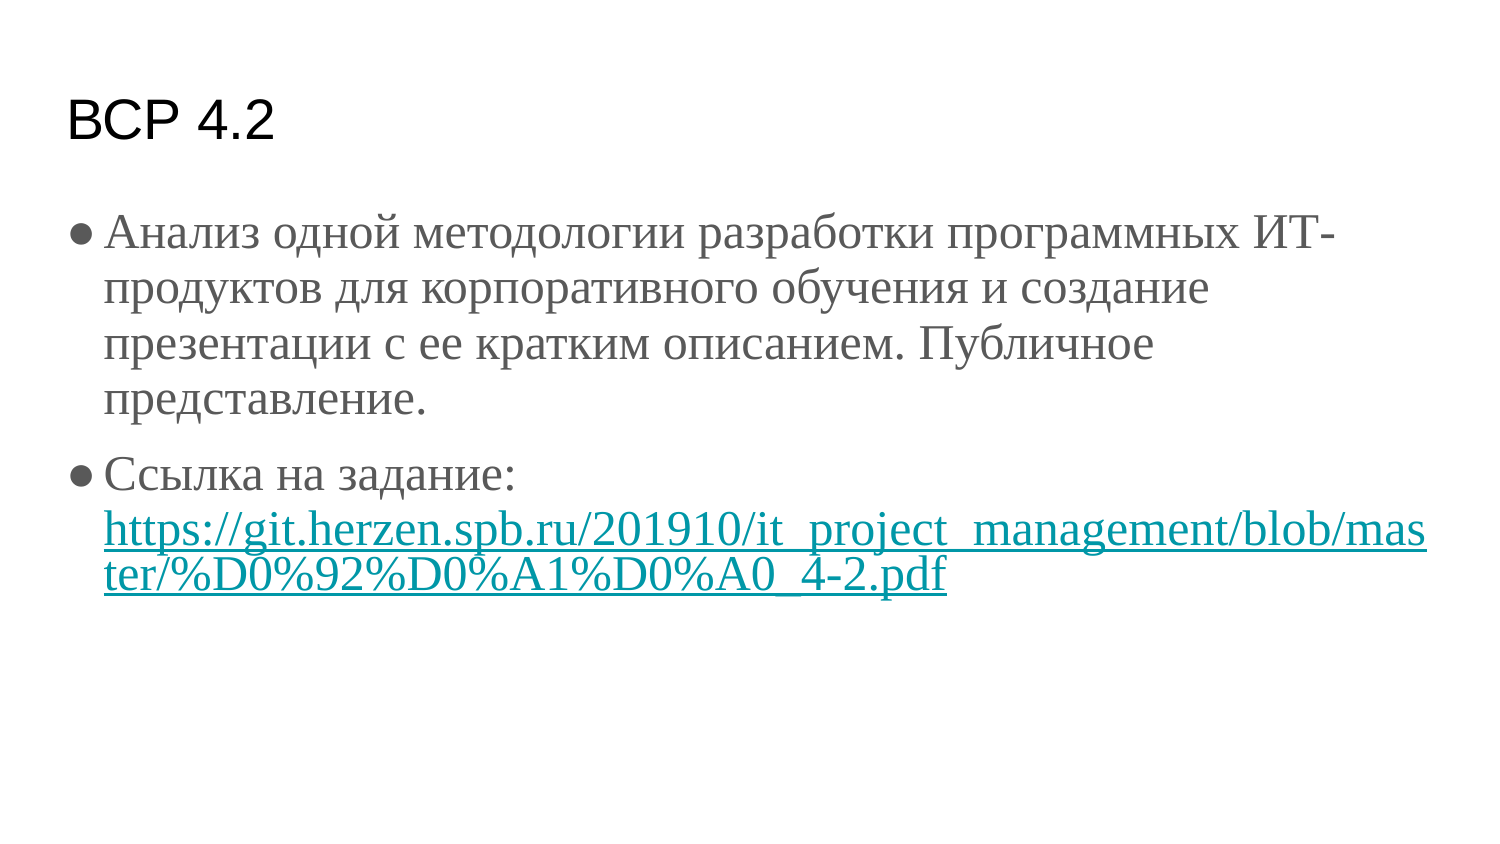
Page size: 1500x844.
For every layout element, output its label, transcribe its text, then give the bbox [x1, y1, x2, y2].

title ВСР 4.2 [51, 72, 1449, 167]
list Анализ одной методологии разработки программных ИТ-продуктов для корпоративного обучения и создание презентации с ее кратким описанием. Публичное представление. Ссылка на задание: https://git.herzen.spb.ru/201910/it_project_management/blob/master/%D0%92%D0%A1%D0%A0_4-2.pdf [51, 189, 1449, 750]
